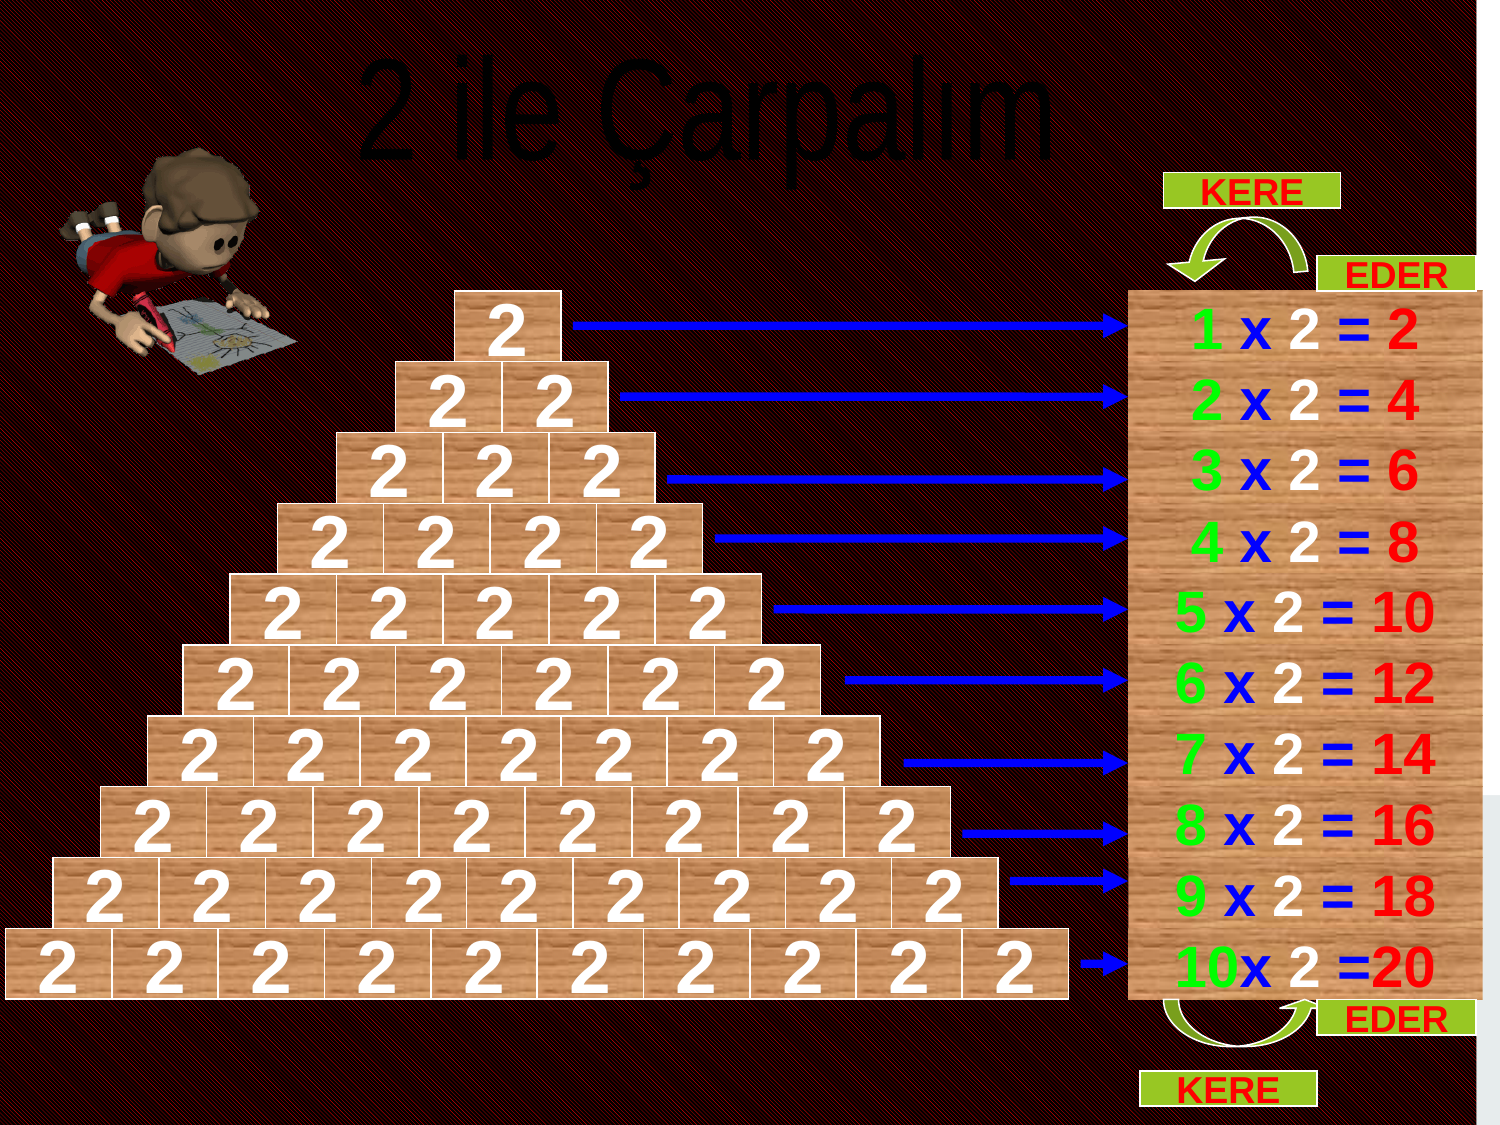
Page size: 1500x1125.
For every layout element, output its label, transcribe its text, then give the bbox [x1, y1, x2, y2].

text_box 2 [182, 645, 289, 715]
text_box 2 [454, 290, 561, 361]
text_box 2 [442, 432, 548, 503]
text_box EDER [1316, 255, 1477, 291]
text_box 2 [608, 645, 714, 715]
text_box 2 [206, 786, 312, 857]
text_box 2 [891, 857, 998, 928]
text_box 2 [336, 432, 442, 503]
text_box 2 x 2 = 4 [1128, 361, 1483, 431]
text_box 2 [667, 715, 773, 786]
text_box 2 [277, 503, 383, 574]
text_box [1009, 874, 1128, 888]
text_box 2 [5, 928, 111, 1000]
text_box 2 [548, 432, 656, 503]
text_box 2 [312, 786, 418, 857]
text_box 9 x 2 = 18 [1128, 857, 1483, 928]
text_box 2 [560, 715, 667, 786]
text_box 2 [324, 928, 430, 1000]
text_box [773, 603, 1128, 616]
text_box 2 [383, 503, 490, 574]
text_box 2 [548, 574, 655, 645]
text_box 2 [537, 928, 643, 1000]
text_box 2 [466, 857, 572, 928]
text_box 2 [466, 715, 560, 786]
text_box 8 x 2 = 16 [1128, 786, 1483, 857]
text_box 2 [52, 857, 159, 928]
text_box 5 x 2 = 10 [1128, 573, 1483, 644]
text_box 2 [418, 786, 525, 857]
text_box 2 [714, 645, 821, 715]
text_box 2 [395, 645, 501, 715]
text_box 2 [844, 786, 951, 857]
text_box 2 [265, 857, 371, 928]
text_box 2 [525, 786, 631, 857]
text_box KERE [1139, 1070, 1317, 1107]
text_box EDER [1316, 999, 1477, 1035]
text_box 2 [159, 857, 265, 928]
text_box 6 x 2 = 12 [1128, 644, 1483, 715]
text_box KERE [1163, 172, 1341, 208]
text_box 2 [856, 928, 962, 1000]
text_box 2 [289, 645, 395, 715]
text_box [844, 674, 1128, 687]
text_box [1163, 999, 1316, 1047]
text_box 7 x 2 = 14 [1128, 715, 1483, 786]
text_box 2 [371, 857, 466, 928]
text_box 3 x 2 = 6 [1128, 431, 1483, 503]
text_box [667, 473, 1128, 486]
text_box 2 [679, 857, 785, 928]
text_box [620, 390, 1128, 403]
picture [46, 134, 314, 401]
text_box 2 [501, 645, 608, 715]
text_box 2 [962, 928, 1069, 1000]
text_box 2 [749, 928, 856, 1000]
text_box [903, 756, 1128, 770]
text_box 2 [631, 786, 738, 857]
text_box 2 [501, 361, 609, 432]
text_box 2 [147, 715, 253, 786]
text_box 4 x 2 = 8 [1128, 503, 1483, 573]
text_box 2 [336, 574, 442, 645]
text_box 2 [596, 503, 703, 574]
text_box 2 [773, 715, 880, 786]
text_box 2 [738, 786, 844, 857]
text_box 2 [442, 574, 548, 645]
text_box [714, 532, 1128, 545]
text_box 2 [230, 574, 336, 645]
text_box 10x 2 =20 [1128, 928, 1483, 1000]
text_box 2 [490, 503, 596, 574]
text_box 1 x 2 = 2 [1128, 290, 1483, 361]
text_box [572, 319, 1129, 333]
text_box 2 [395, 361, 501, 432]
text_box [962, 827, 1128, 841]
text_box [1167, 217, 1308, 282]
text_box 2 [218, 928, 324, 1000]
text_box 2 [100, 786, 206, 857]
text_box 2 [253, 715, 359, 786]
text_box 2 [359, 715, 466, 786]
text_box 2 [655, 574, 762, 645]
text_box 2 [785, 857, 891, 928]
text_box 2 [430, 928, 537, 1000]
text_box 2 [643, 928, 749, 1000]
text_box 2 [111, 928, 218, 1000]
text_box [1080, 957, 1128, 971]
text_box 2 [572, 857, 679, 928]
